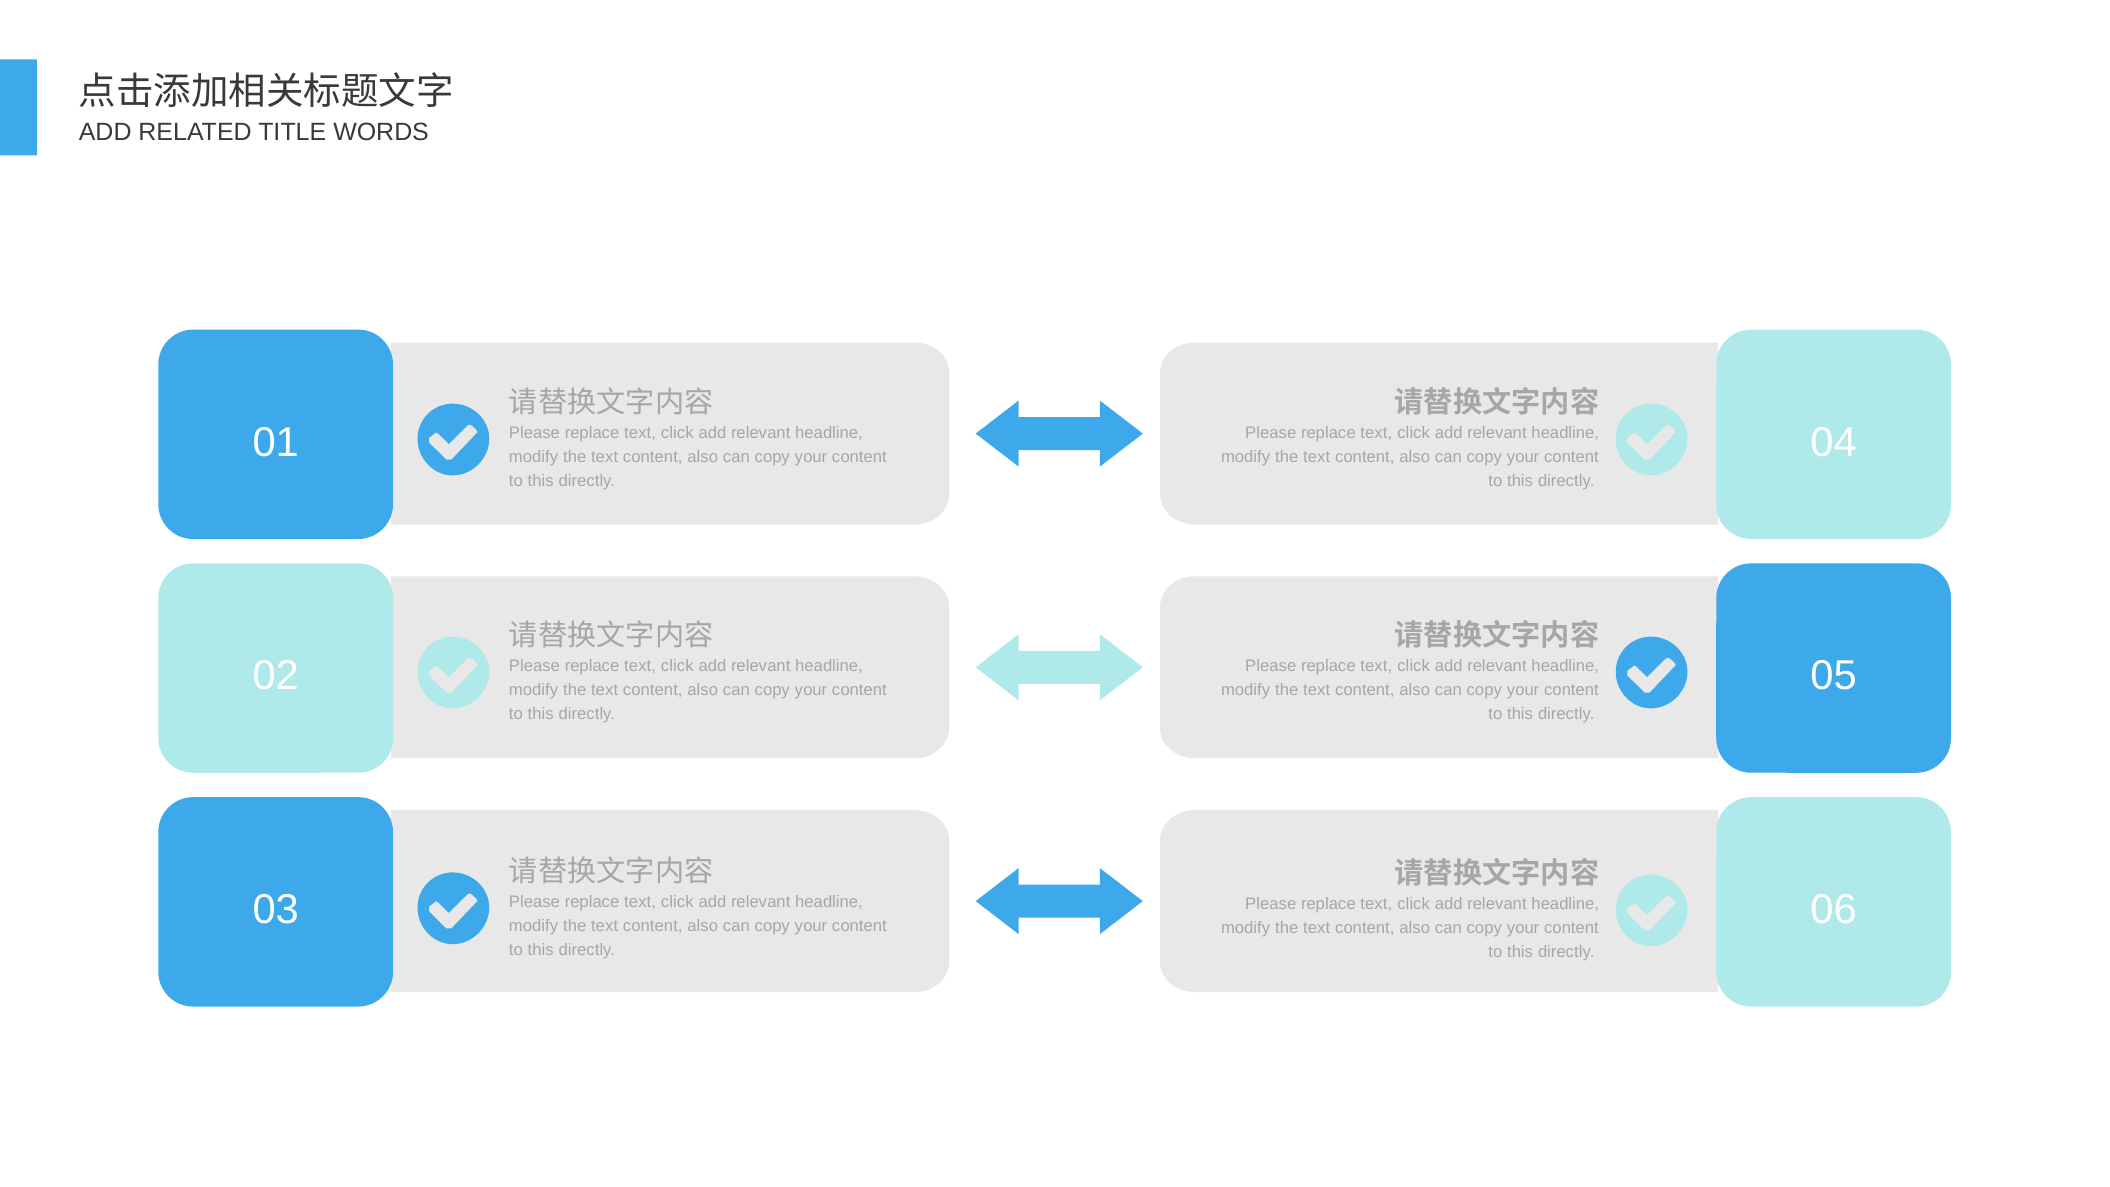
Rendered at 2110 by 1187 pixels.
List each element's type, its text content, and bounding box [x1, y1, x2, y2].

text_box [1158, 575, 1720, 760]
text_box ADD RELATED TITLE WORDS [62, 107, 446, 154]
text_box [390, 809, 951, 994]
text_box [974, 632, 1145, 703]
text_box [1615, 636, 1688, 709]
text_box [417, 872, 490, 945]
text_box 04 [1715, 328, 1953, 541]
text_box [974, 398, 1145, 469]
text_box [417, 403, 490, 476]
text_box [1615, 874, 1688, 947]
text_box [390, 341, 951, 526]
text_box [1158, 809, 1720, 994]
text_box 请替换文字内容 Please replace text, click add relevant headline, modify the text content, also can copy your content to this directly. [1211, 609, 1600, 723]
text_box 点击添加相关标题文字 [62, 59, 470, 121]
text_box 01 [157, 328, 395, 541]
text_box 03 [157, 796, 395, 1008]
text_box 02 [157, 562, 395, 774]
text_box 请替换文字内容 Please replace text, click add relevant headline, modify the text content, also can copy your content to this directly. [508, 376, 897, 490]
text_box [1158, 341, 1720, 526]
text_box [974, 865, 1145, 937]
text_box 请替换文字内容 Please replace text, click add relevant headline, modify the text content, also can copy your content to this directly. [508, 844, 897, 959]
text_box 06 [1715, 796, 1953, 1008]
text_box 05 [1715, 562, 1953, 774]
text_box 请替换文字内容 Please replace text, click add relevant headline, modify the text content, also can copy your content to this directly. [1211, 847, 1600, 961]
text_box [417, 636, 490, 709]
text_box [1615, 403, 1688, 476]
text_box [390, 575, 951, 760]
text_box 请替换文字内容 Please replace text, click add relevant headline, modify the text content, also can copy your content to this directly. [508, 609, 897, 723]
text_box 请替换文字内容 Please replace text, click add relevant headline, modify the text content, also can copy your content to this directly. [1211, 376, 1600, 490]
